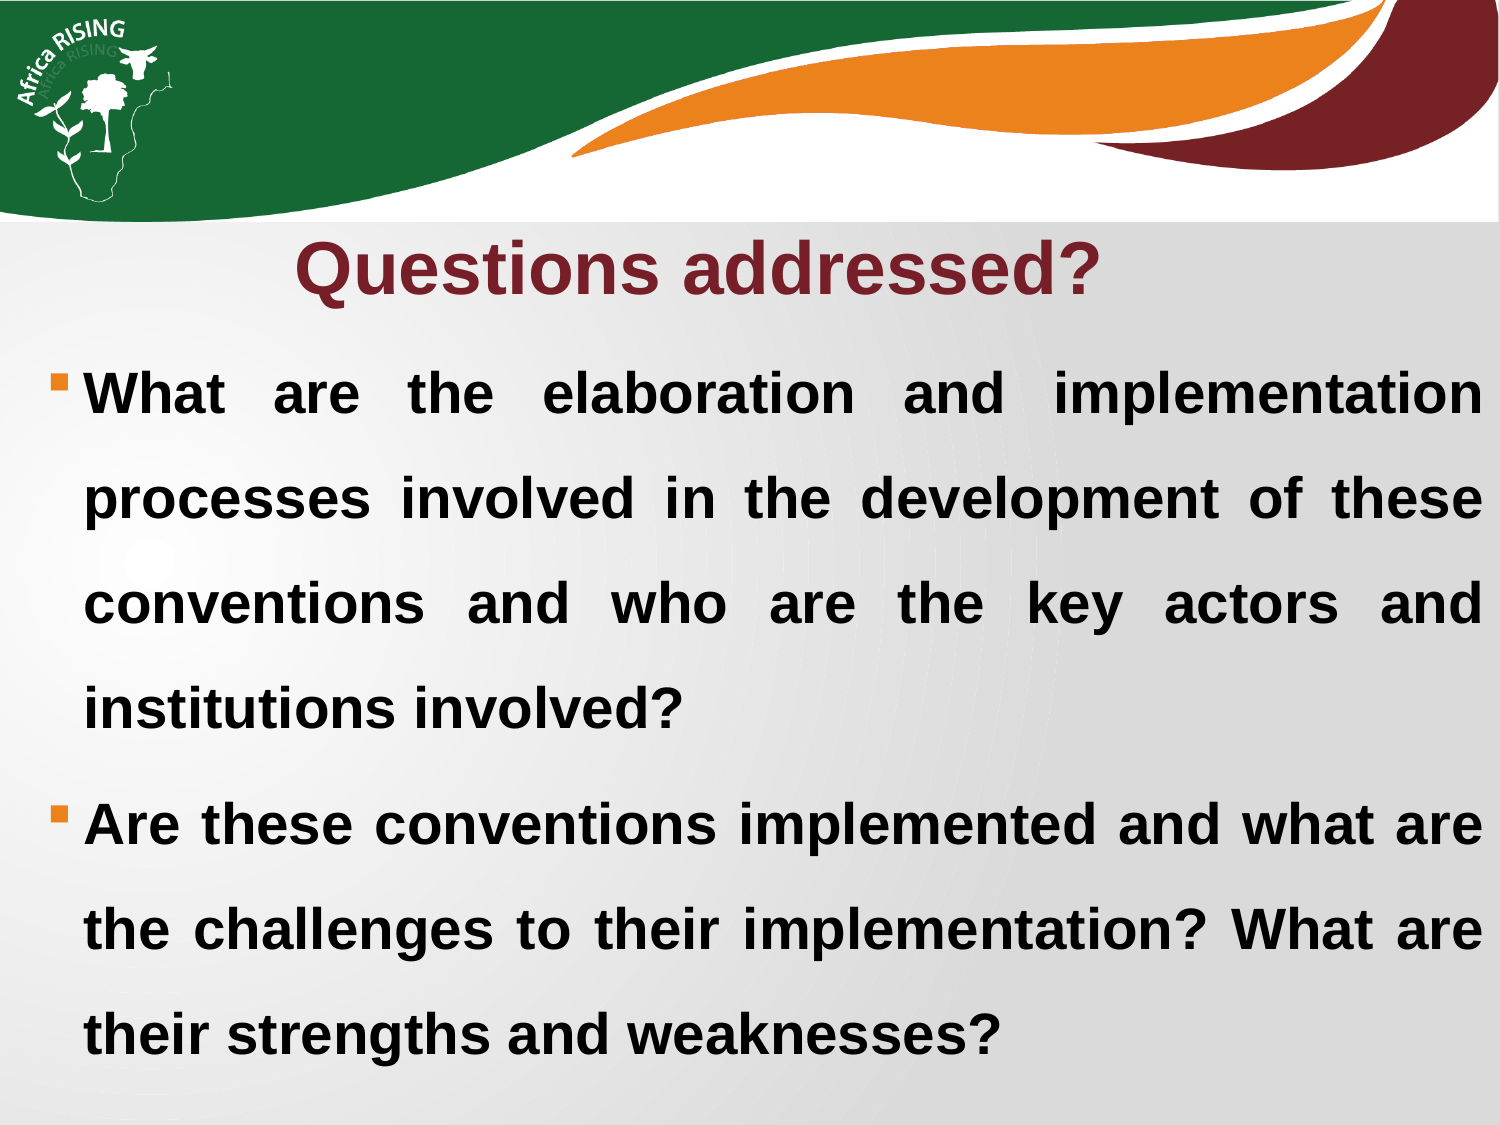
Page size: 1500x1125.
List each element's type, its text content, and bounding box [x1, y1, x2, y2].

list Questions addressed? [75, 212, 1325, 338]
list What are the elaboration and implementation processes involved in the development of these conventions and who are the key actors and institutions involved? Are these conventions implemented and what are the challenges to their implementation? What are their strengths and weaknesses? [12, 312, 1500, 1088]
picture [0, 0, 1499, 222]
